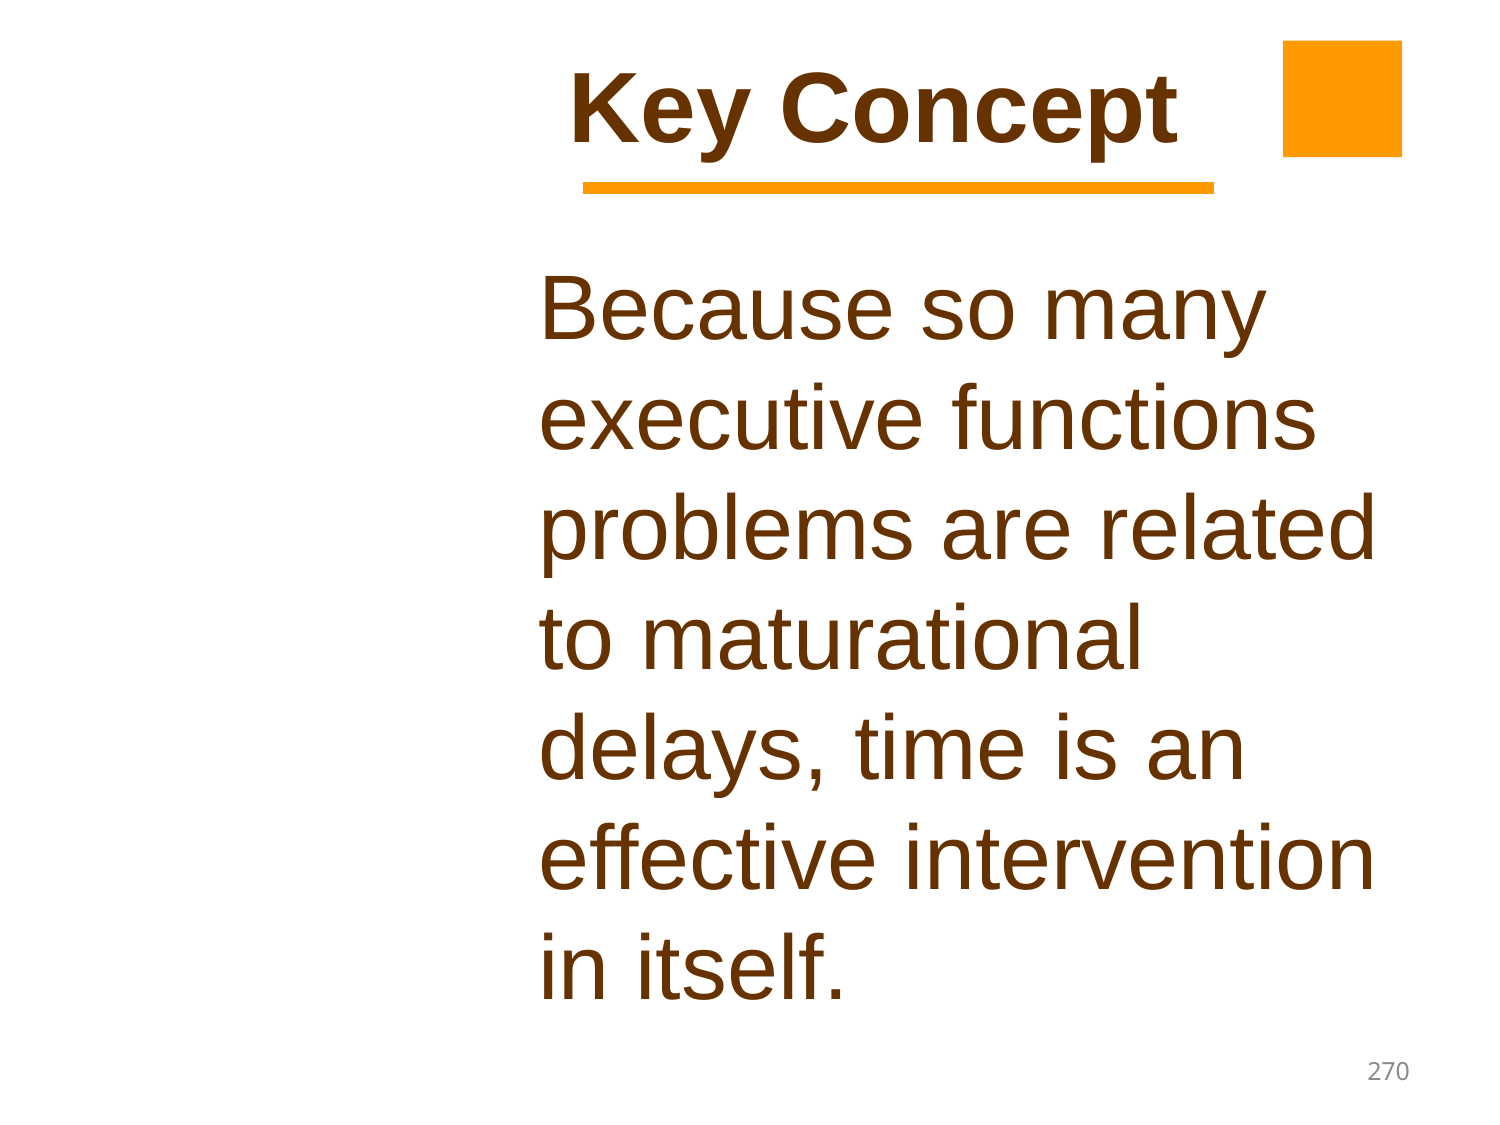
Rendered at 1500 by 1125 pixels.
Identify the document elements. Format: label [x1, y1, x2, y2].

text_box [1281, 38, 1404, 159]
text_box [553, 35, 1195, 171]
text_box [523, 240, 1460, 1025]
slide_number [1074, 1042, 1425, 1103]
